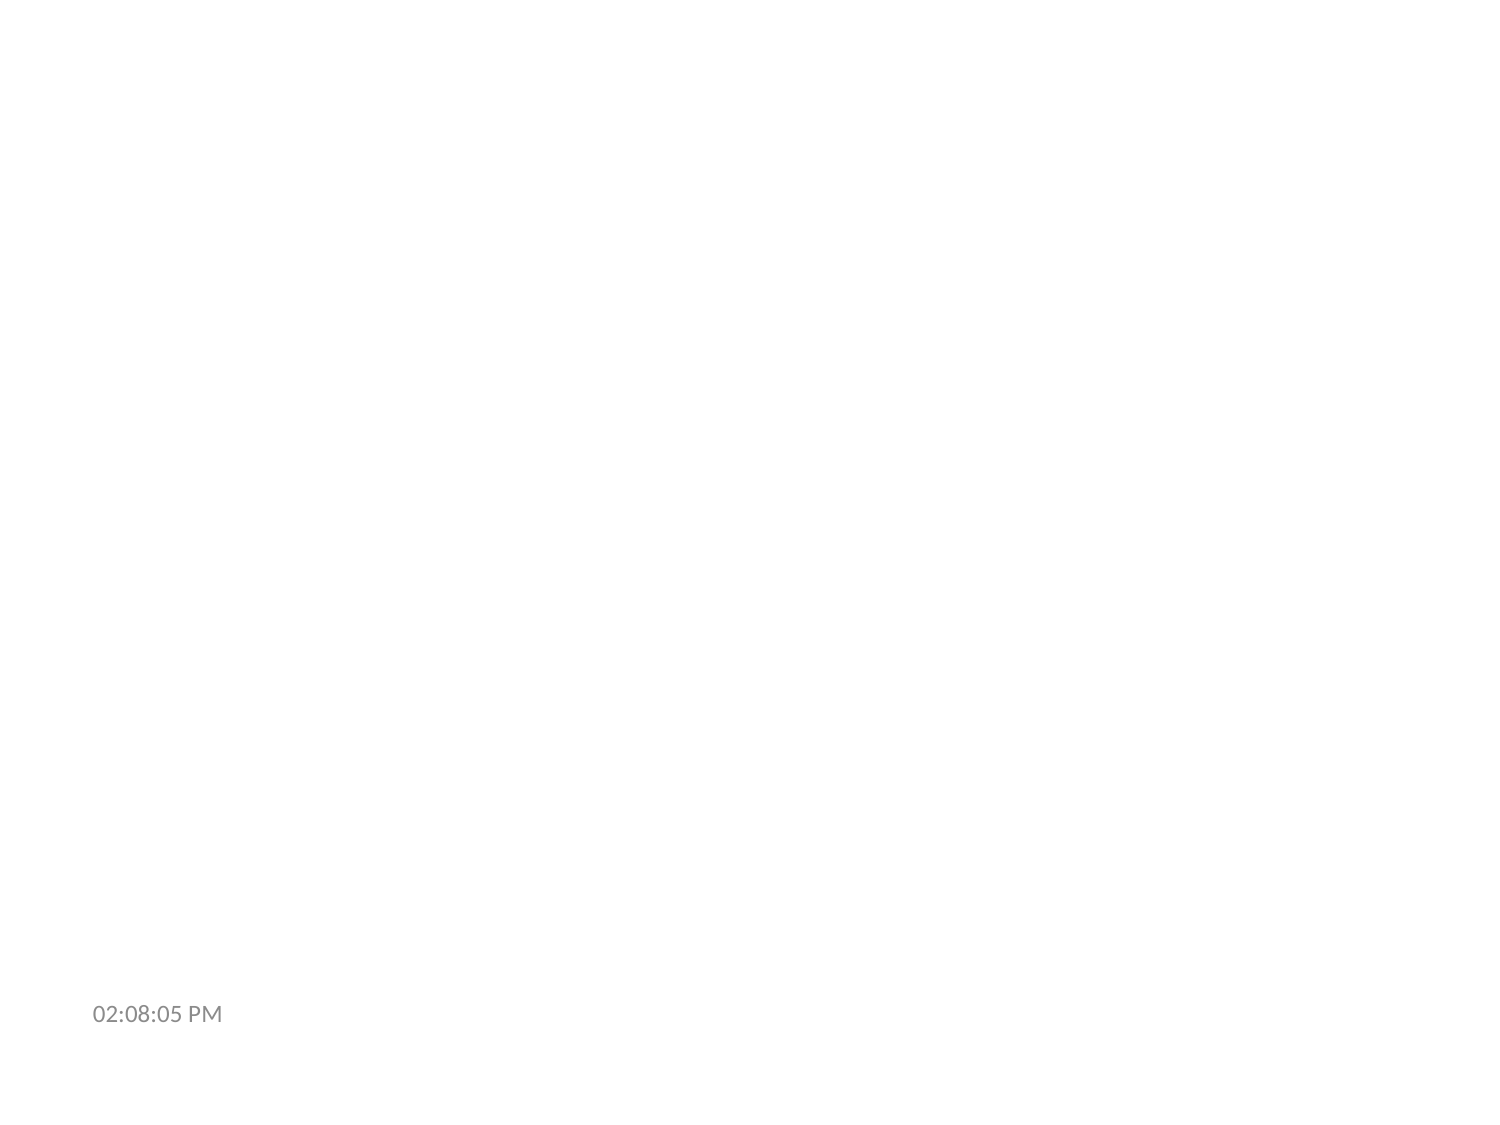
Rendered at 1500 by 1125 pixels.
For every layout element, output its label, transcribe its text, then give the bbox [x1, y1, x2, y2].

text_box 3:35:09 PM [77, 982, 428, 1043]
